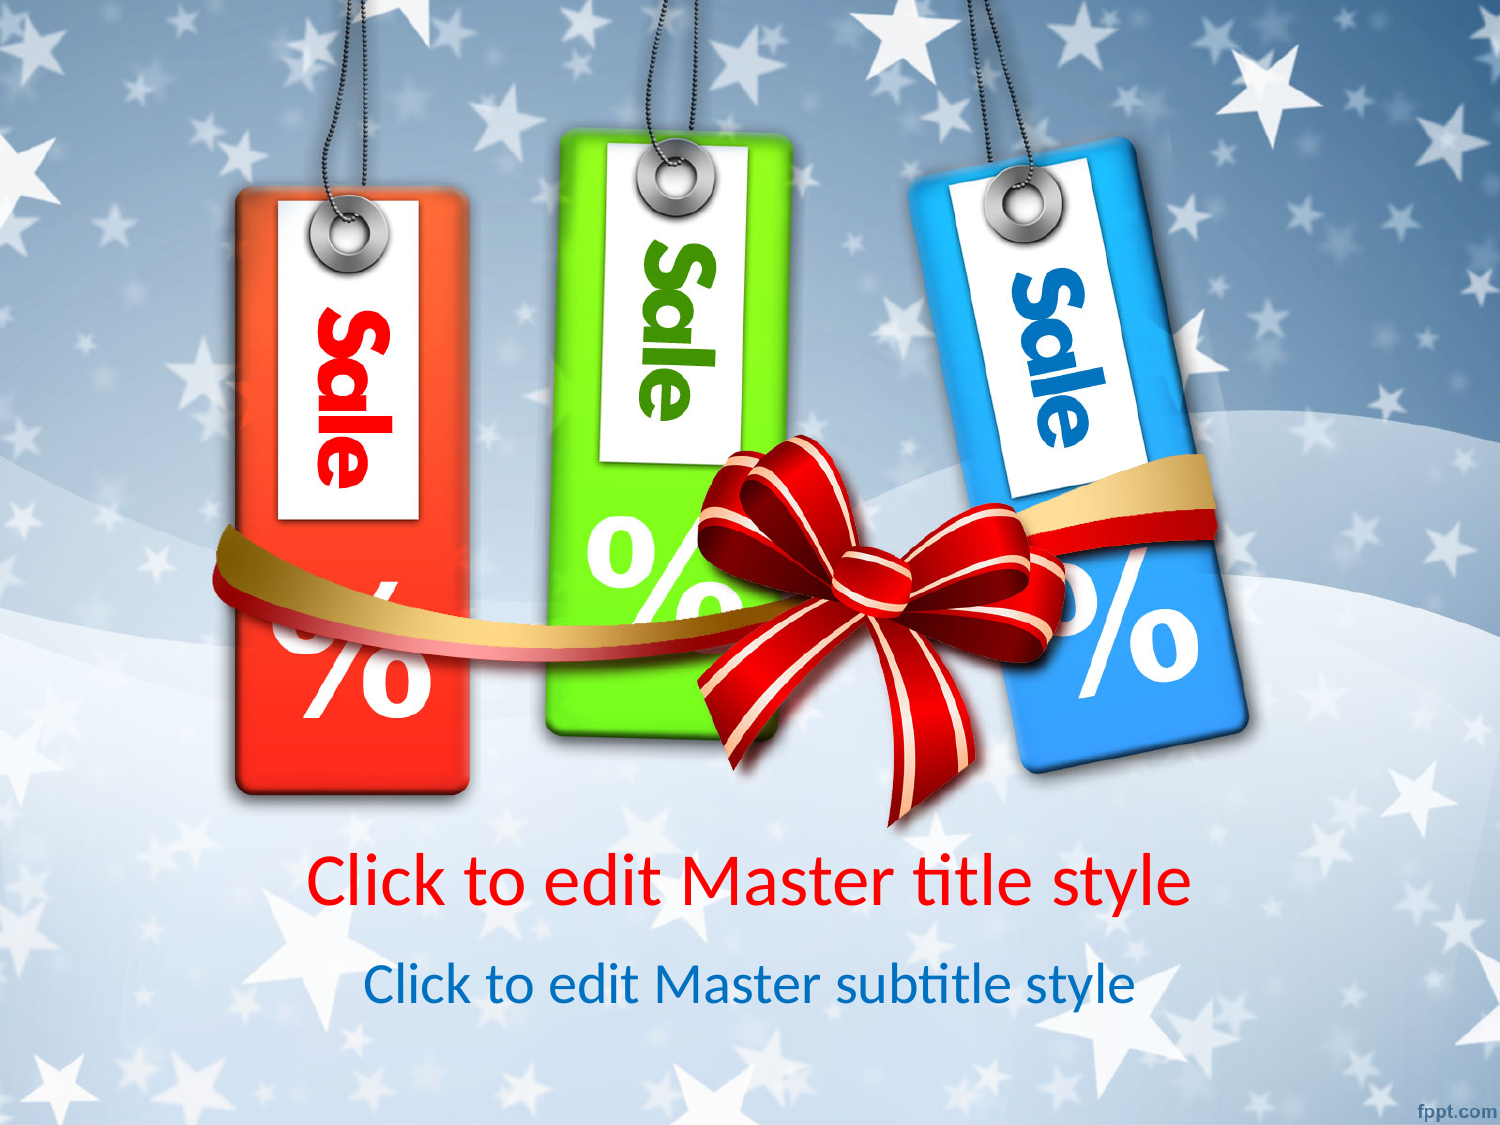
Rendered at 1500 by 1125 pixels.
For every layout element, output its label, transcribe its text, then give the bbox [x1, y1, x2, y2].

subtitle Click to edit Master subtitle style [48, 938, 1452, 1064]
title Click to edit Master title style [48, 813, 1452, 938]
picture [0, 0, 1500, 1125]
